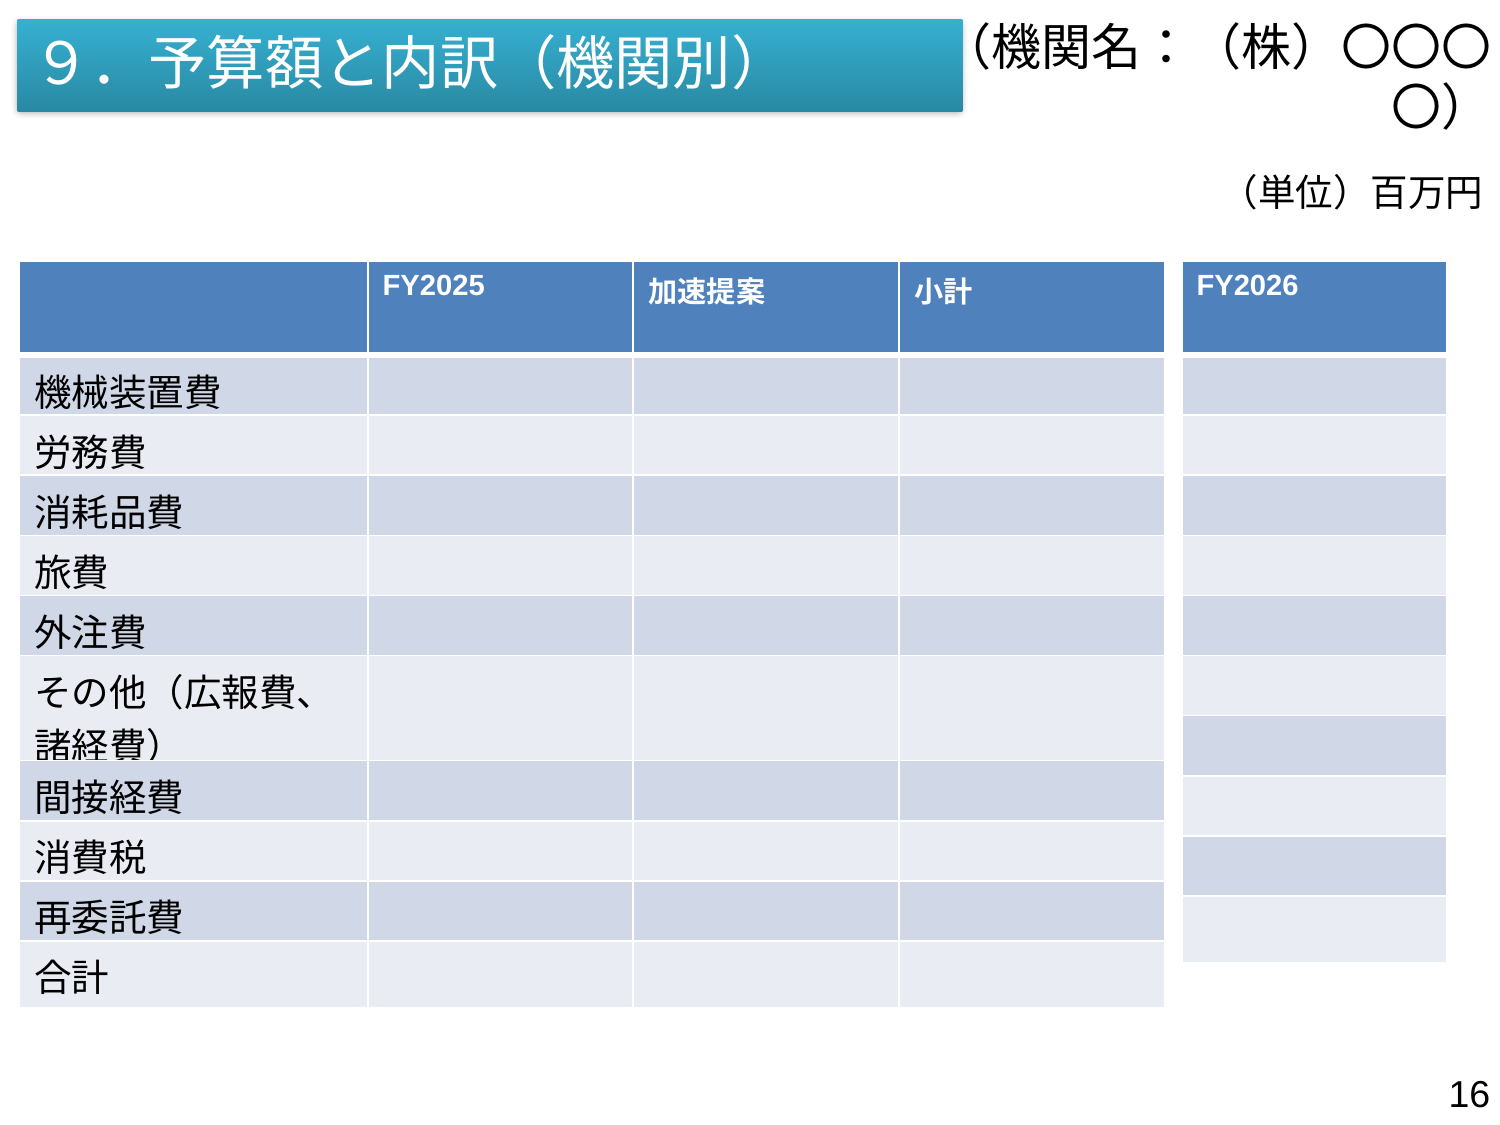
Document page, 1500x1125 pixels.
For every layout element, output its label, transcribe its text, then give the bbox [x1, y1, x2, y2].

table_cell [369, 416, 632, 474]
table_cell 合計 [20, 942, 367, 1007]
table_cell [369, 476, 632, 535]
table_cell [1183, 596, 1446, 655]
table_header FY2026 [1183, 262, 1446, 352]
table_cell [369, 358, 632, 414]
table_cell [1183, 897, 1446, 962]
table_header 加速提案 [634, 262, 898, 352]
table_header 小計 [900, 262, 1164, 352]
table_cell [634, 942, 898, 1007]
table_cell 旅費 [20, 536, 367, 595]
table_cell [634, 476, 898, 535]
table_cell [900, 882, 1164, 940]
table_cell 機械装置費 [20, 358, 367, 414]
text_box ９．予算額と内訳（機関別） [17, 19, 963, 112]
table_cell [369, 761, 632, 820]
table_cell [900, 942, 1164, 1007]
table_cell [900, 596, 1164, 655]
table_cell [369, 656, 632, 760]
table_cell [634, 596, 898, 655]
table_cell [1183, 716, 1446, 775]
table_cell [369, 596, 632, 655]
table_cell [900, 476, 1164, 535]
table_cell [634, 358, 898, 414]
text_box （単位）百万円 [1206, 161, 1500, 222]
table_cell [900, 536, 1164, 595]
table_cell [900, 822, 1164, 880]
table_cell 外注費 [20, 596, 367, 655]
table_cell [369, 822, 632, 880]
table_cell [1183, 476, 1446, 535]
table_cell [634, 536, 898, 595]
table_cell 労務費 [20, 416, 367, 474]
table_cell 消費税 [20, 822, 367, 880]
table_cell [1183, 416, 1446, 474]
table_cell 消耗品費 [20, 476, 367, 535]
table_cell [900, 761, 1164, 820]
table_cell [634, 822, 898, 880]
table_cell [1183, 656, 1446, 715]
table_cell [634, 416, 898, 474]
table_cell 再委託費 [20, 882, 367, 940]
table_cell [1183, 777, 1446, 835]
title （機関名：（株）〇〇〇〇） [832, 0, 1500, 151]
table_cell [1183, 837, 1446, 895]
table_cell [1183, 536, 1446, 595]
table_cell [369, 882, 632, 940]
table_cell [369, 536, 632, 595]
table_cell [634, 882, 898, 940]
table_cell [900, 358, 1164, 414]
table_cell [634, 656, 898, 760]
table_header [20, 262, 367, 352]
table_cell 間接経費 [20, 761, 367, 820]
table_cell [900, 656, 1164, 760]
table_cell [1183, 358, 1446, 414]
table_cell その他（広報費、諸経費） [20, 656, 367, 760]
text_box 16 [1402, 1074, 1491, 1112]
table_cell [369, 942, 632, 1007]
table_cell [634, 761, 898, 820]
table_header FY2025 [369, 262, 632, 352]
table_cell [900, 416, 1164, 474]
